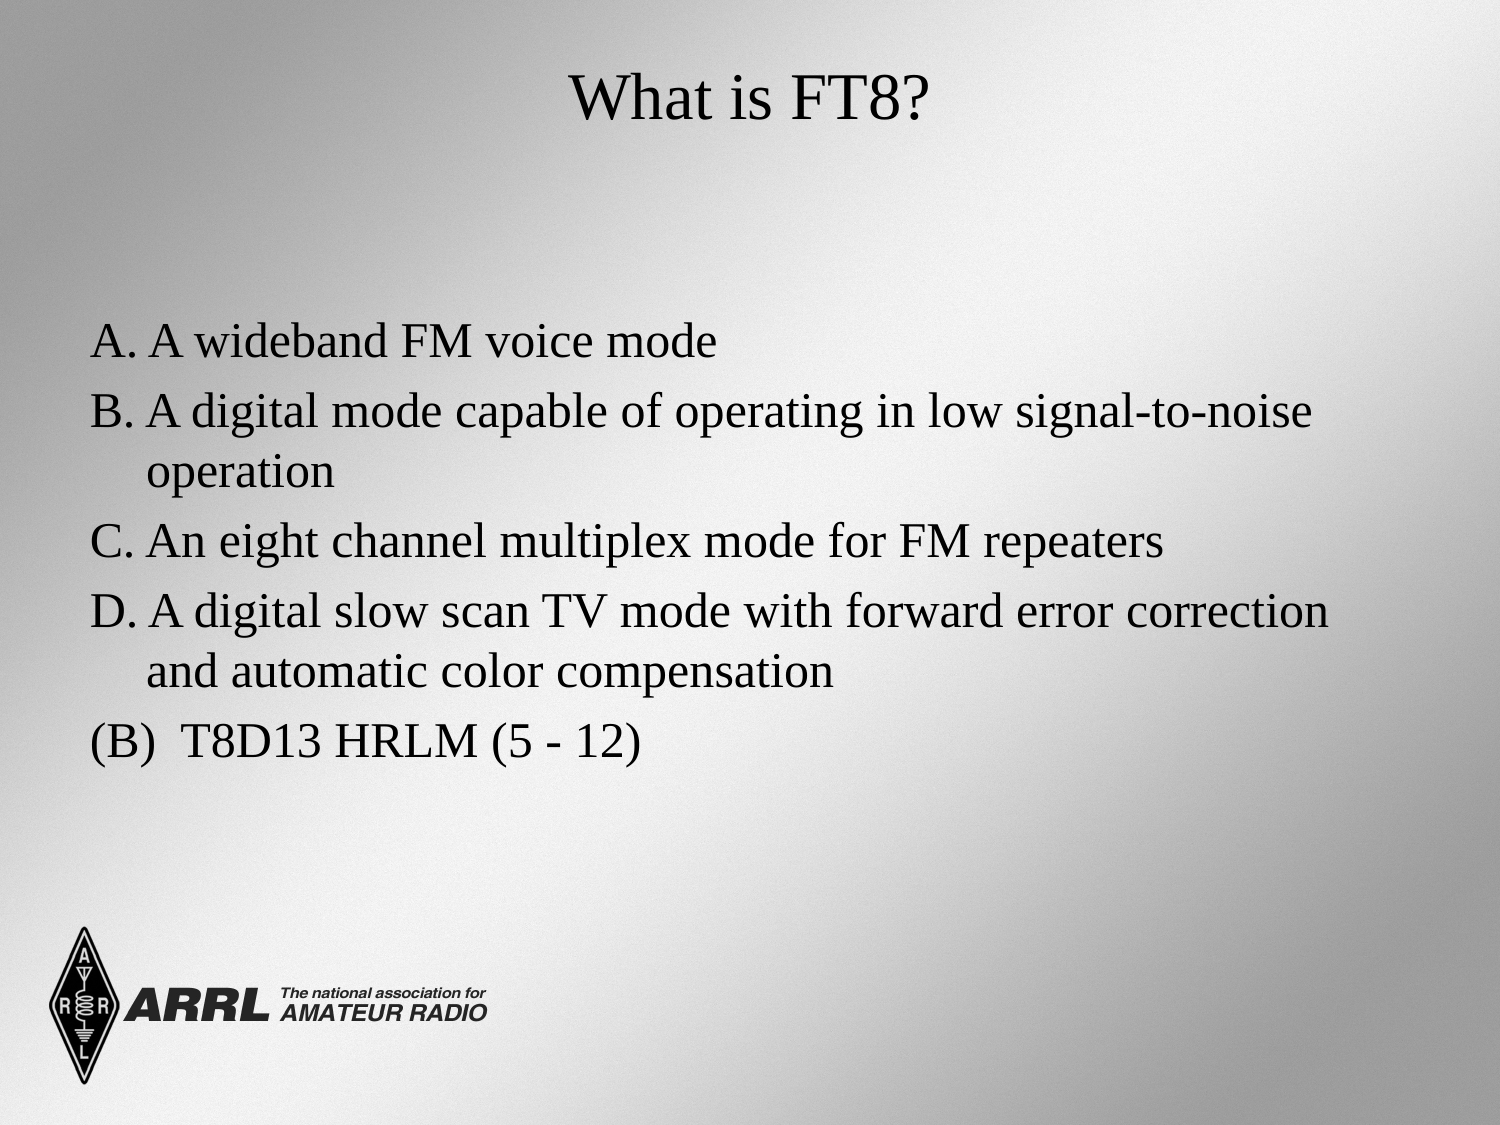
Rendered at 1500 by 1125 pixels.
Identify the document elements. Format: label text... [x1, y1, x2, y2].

list A. A wideband FM voice mode B. A digital mode capable of operating in low signal-to-noise operation C. An eight channel multiplex mode for FM repeaters D. A digital slow scan TV mode with forward error correction and automatic color compensation (B) T8D13 HRLM (5 - 12) [75, 299, 1425, 1005]
picture [0, 0, 1500, 1125]
title What is FT8? [75, 45, 1425, 233]
